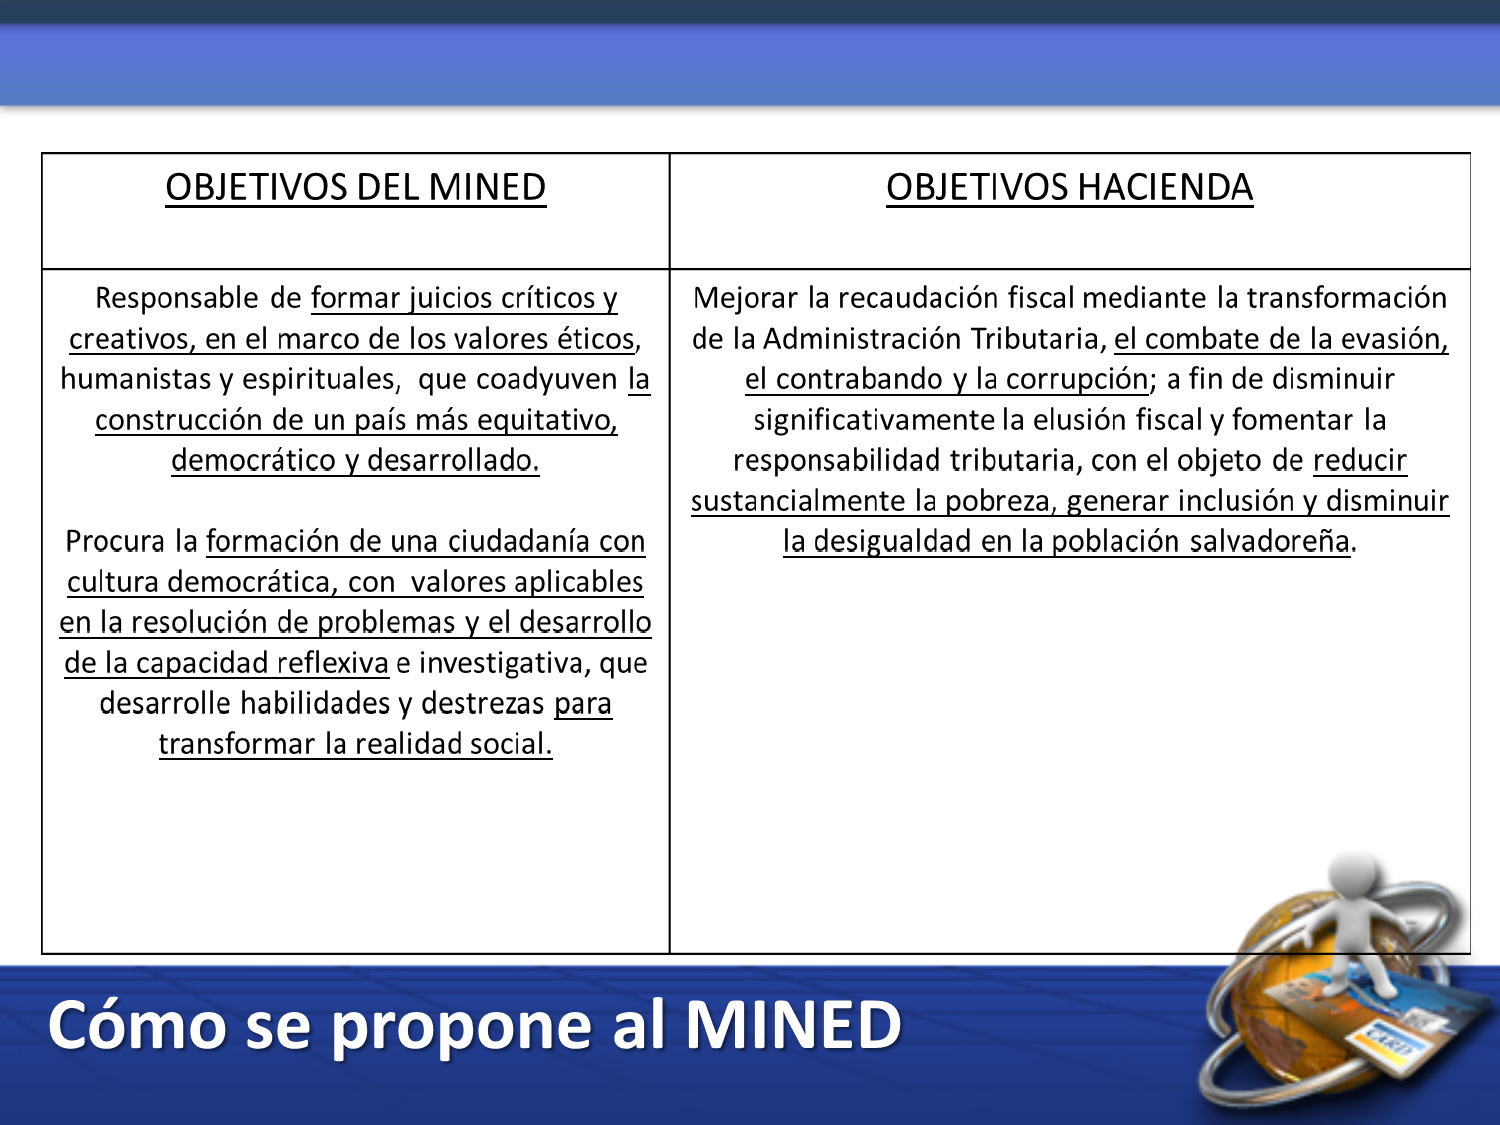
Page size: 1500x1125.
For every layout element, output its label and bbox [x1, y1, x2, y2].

picture [0, 0, 1500, 1125]
list [41, 148, 1471, 955]
